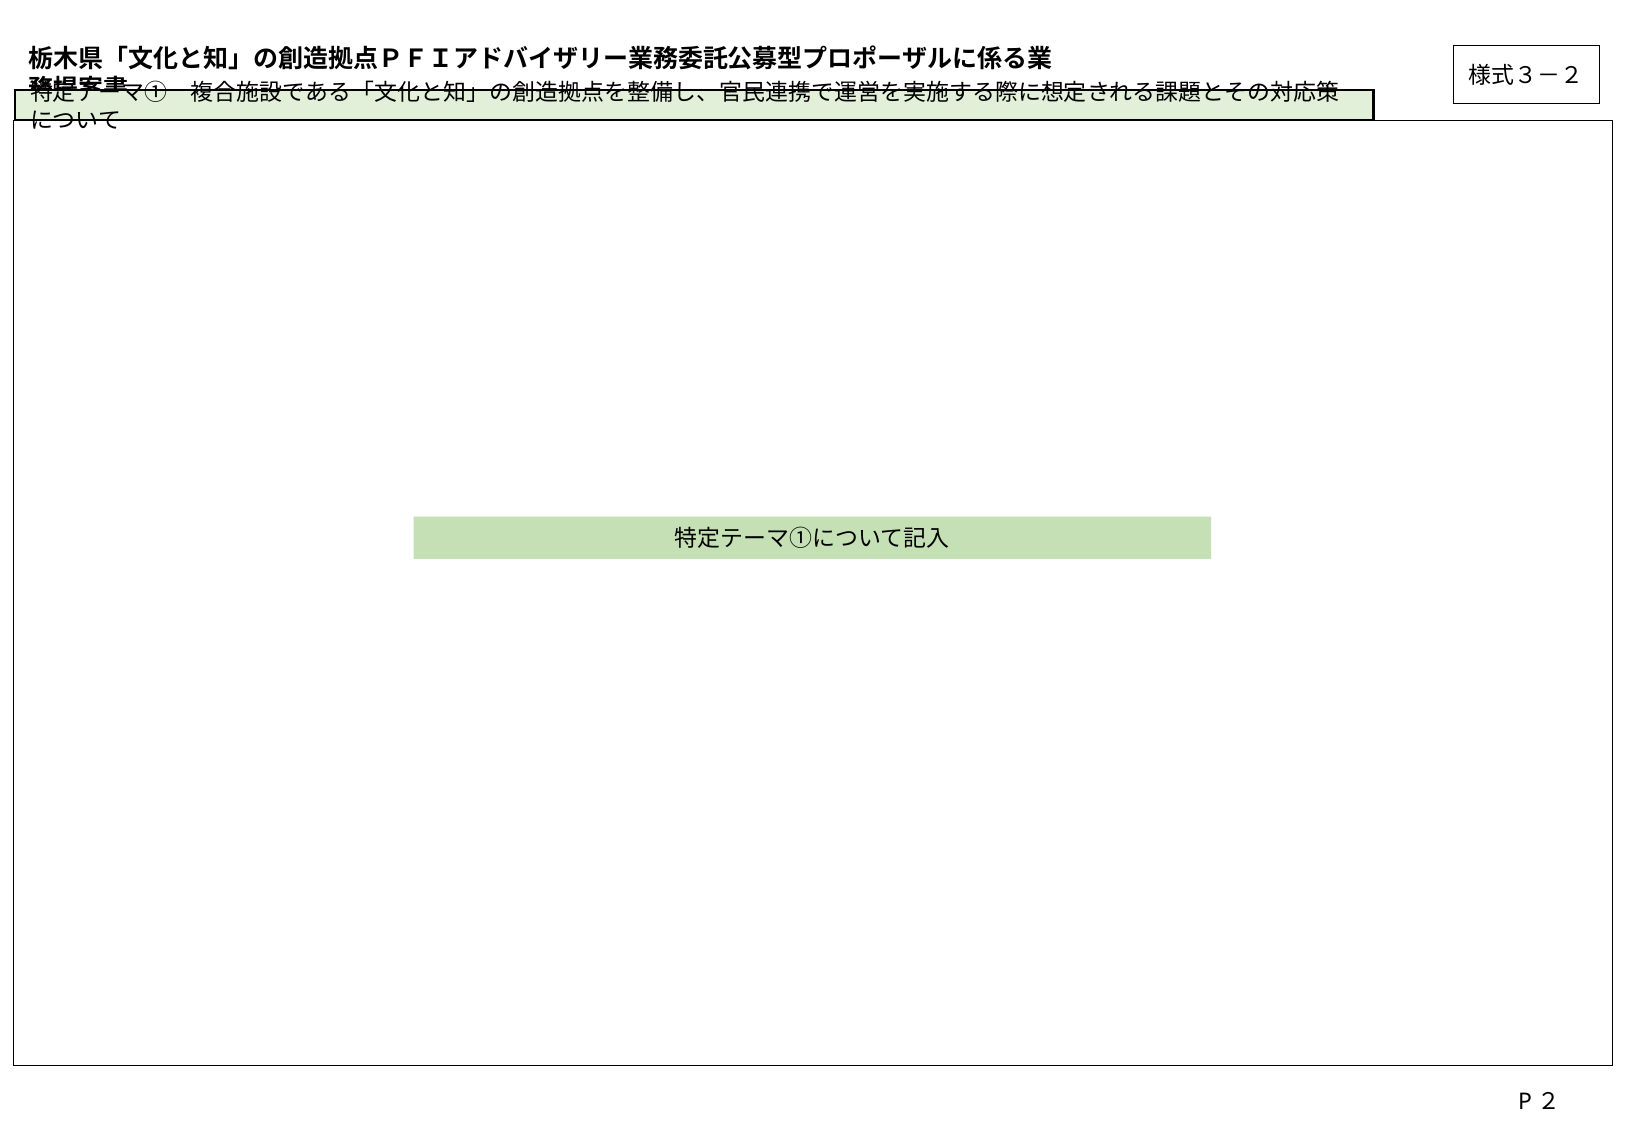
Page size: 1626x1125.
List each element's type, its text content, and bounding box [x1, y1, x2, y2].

text_box [13, 119, 1613, 1067]
text_box 栃木県「文化と知」の創造拠点ＰＦＩアドバイザリー業務委託公募型プロポーザルに係る業務提案書 [13, 35, 1074, 110]
text_box P２ [1465, 1082, 1613, 1118]
text_box 特定テーマ① 複合施設である「文化と知」の創造拠点を整備し、官民連携で運営を実施する際に想定される課題とその対応策について [14, 89, 1375, 121]
text_box 様式３－２ [1452, 44, 1600, 104]
text_box 特定テーマ①について記入 [413, 516, 1212, 559]
